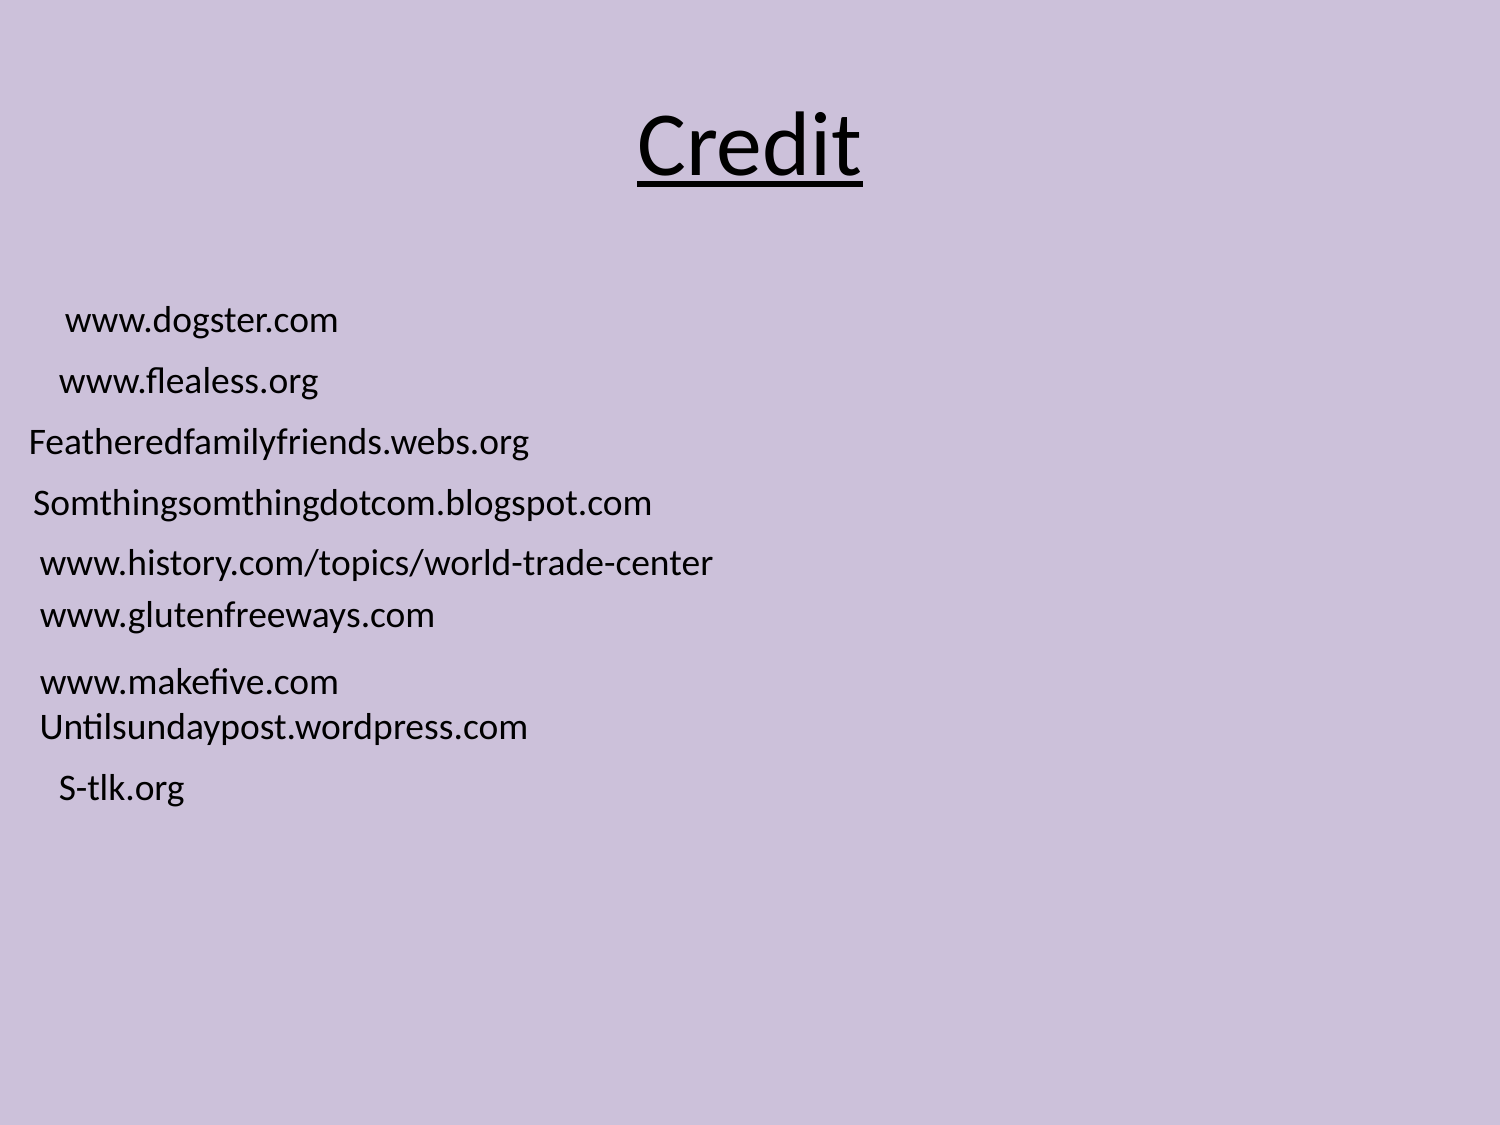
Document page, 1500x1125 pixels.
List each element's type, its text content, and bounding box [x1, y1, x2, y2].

text_box Somthingsomthingdotcom.blogspot.com [18, 470, 694, 531]
text_box www.glutenfreeways.com [24, 582, 725, 642]
text_box Featheredfamilyfriends.webs.org [13, 409, 599, 470]
text_box www.makefive.com [24, 649, 500, 694]
text_box S-tlk.org [44, 755, 563, 815]
text_box www.history.com/topics/world-trade-center [24, 530, 788, 591]
text_box Untilsundaypost.wordpress.com [24, 694, 613, 755]
title Credit [75, 45, 1425, 233]
text_box www.dogster.com [49, 287, 563, 348]
text_box www.flealess.org [44, 349, 356, 409]
